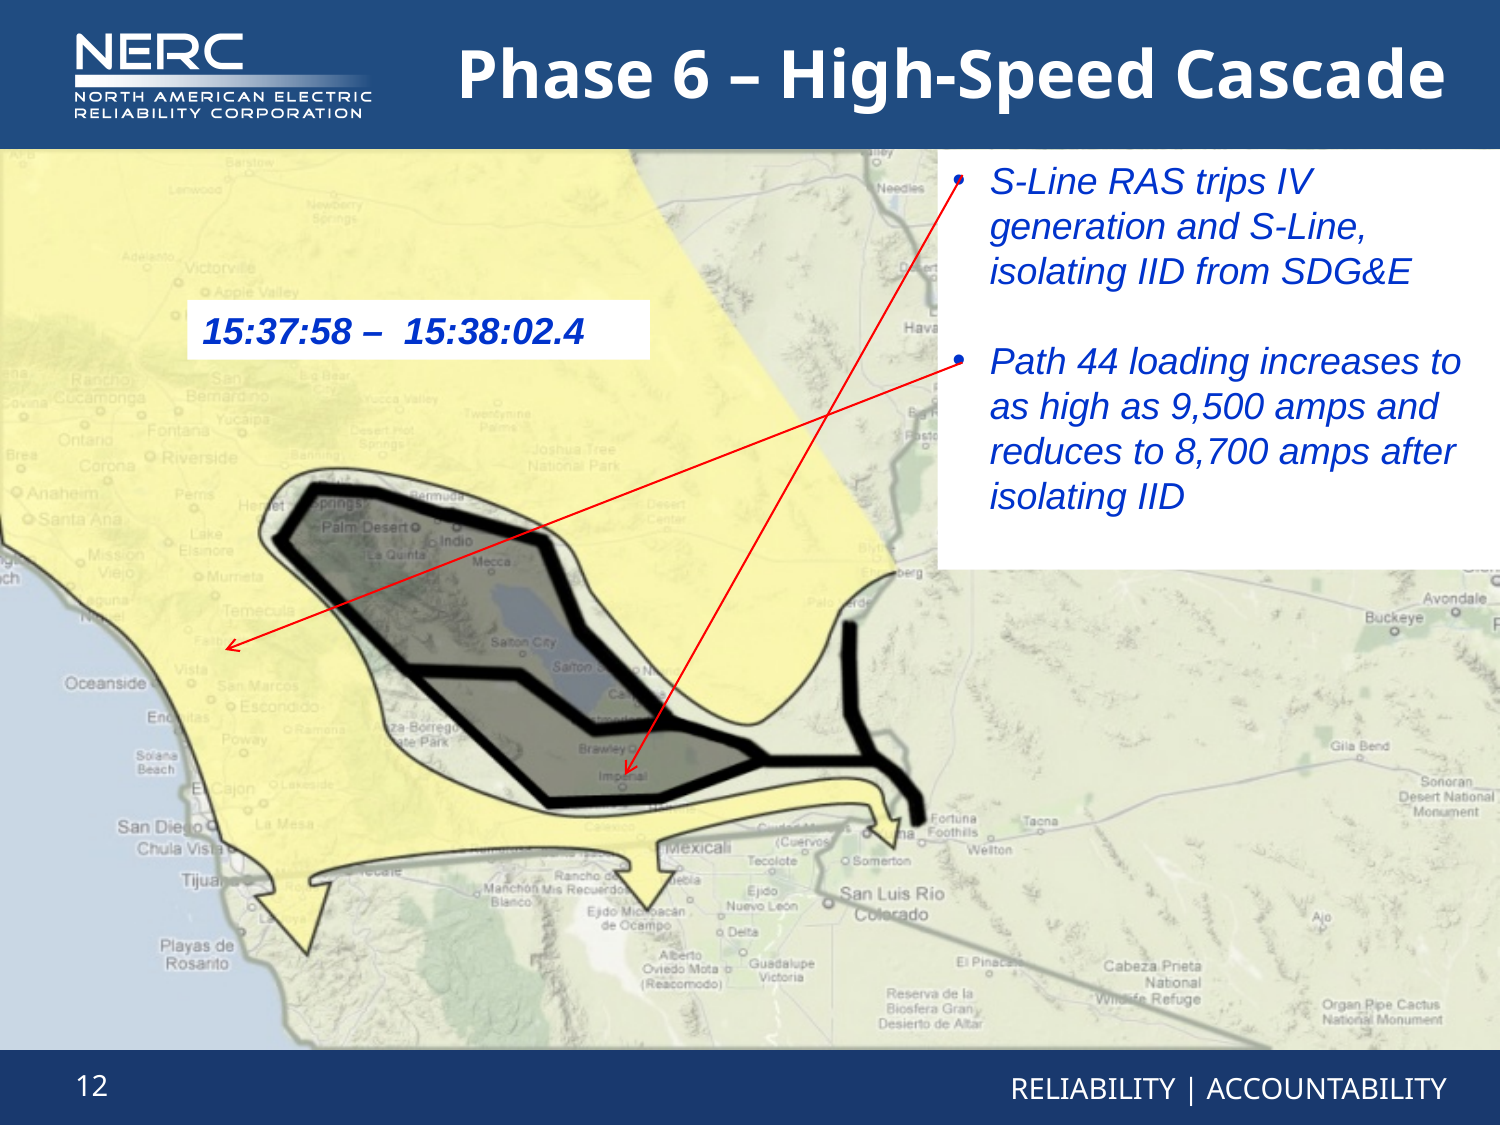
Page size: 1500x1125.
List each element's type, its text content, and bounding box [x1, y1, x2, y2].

picture [0, 0, 1500, 1051]
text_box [224, 362, 963, 651]
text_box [624, 656, 963, 776]
title Phase 6 – High-Speed Cascade [350, 24, 1463, 133]
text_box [624, 174, 963, 362]
